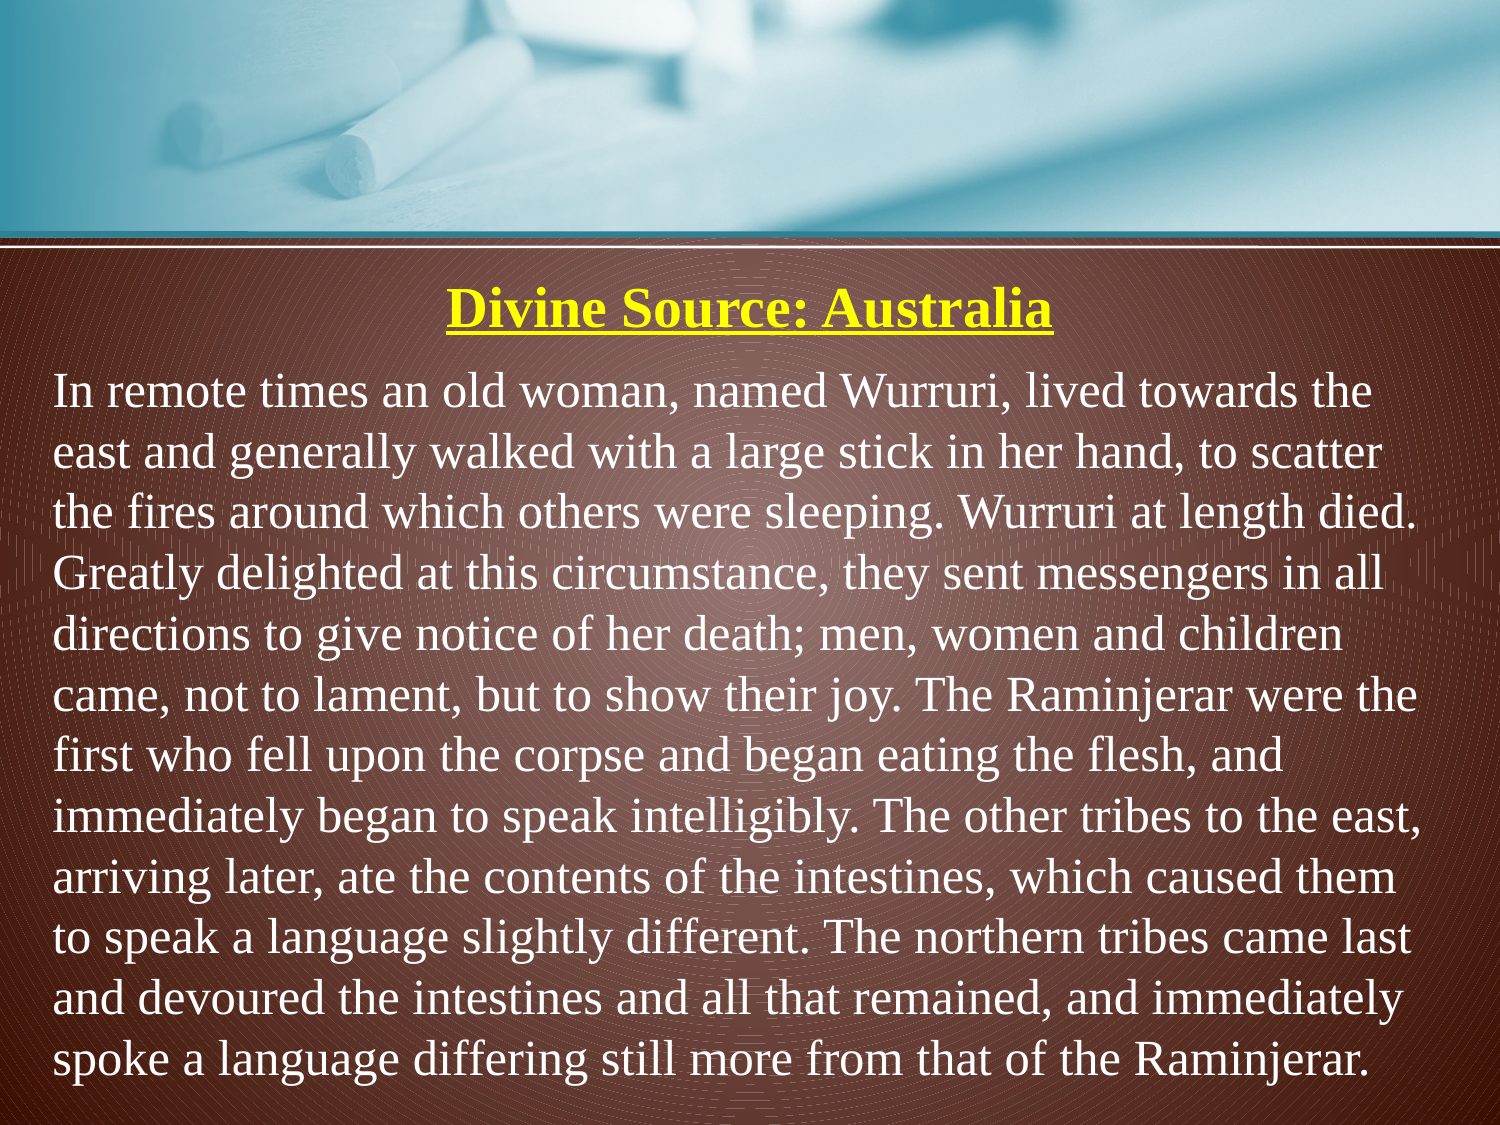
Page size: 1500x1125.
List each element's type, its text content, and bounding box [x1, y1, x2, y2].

list Divine Source: Australia In remote times an old woman, named Wurruri, lived towards the east and generally walked with a large stick in her hand, to scatter the fires around which others were sleeping. Wurruri at length died. Greatly delighted at this circumstance, they sent messengers in all directions to give notice of her death; men, women and children came, not to lament, but to show their joy. The Raminjerar were the first who fell upon the corpse and began eating the flesh, and immediately began to speak intelligibly. The other tribes to the east, arriving later, ate the contents of the intestines, which caused them to speak a language slightly different. The northern tribes came last and devoured the intestines and all that remained, and immediately spoke a language differing still more from that of the Raminjerar. [37, 262, 1463, 1100]
